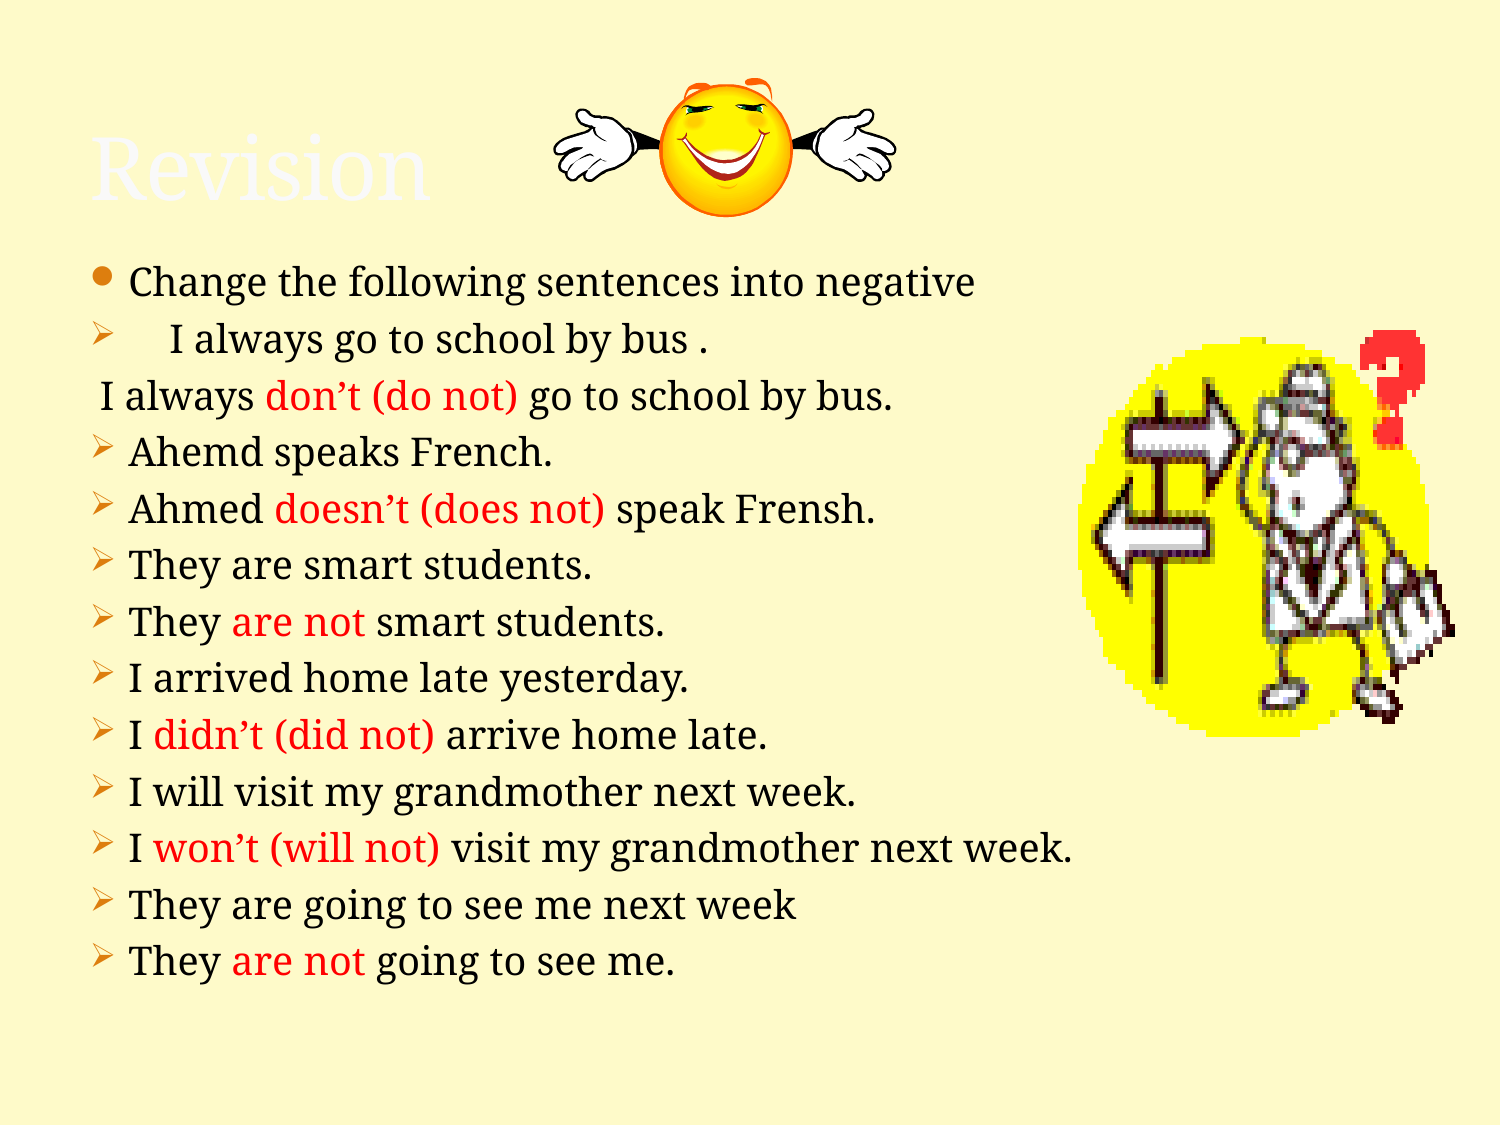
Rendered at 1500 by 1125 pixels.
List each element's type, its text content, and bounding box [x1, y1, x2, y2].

title Revision [74, 24, 1425, 225]
picture [551, 76, 897, 217]
picture [1074, 324, 1455, 744]
list Change the following sentences into negative I always go to school by bus . I always don’t (do not) go to school by bus. Ahemd speaks French. Ahmed doesn’t (does not) speak Frensh. They are smart students. They are not smart students. I arrived home late yesterday. I didn’t (did not) arrive home late. I will visit my grandmother next week. I won’t (will not) visit my grandmother next week. They are going to see me next week They are not going to see me. [75, 249, 1425, 1000]
